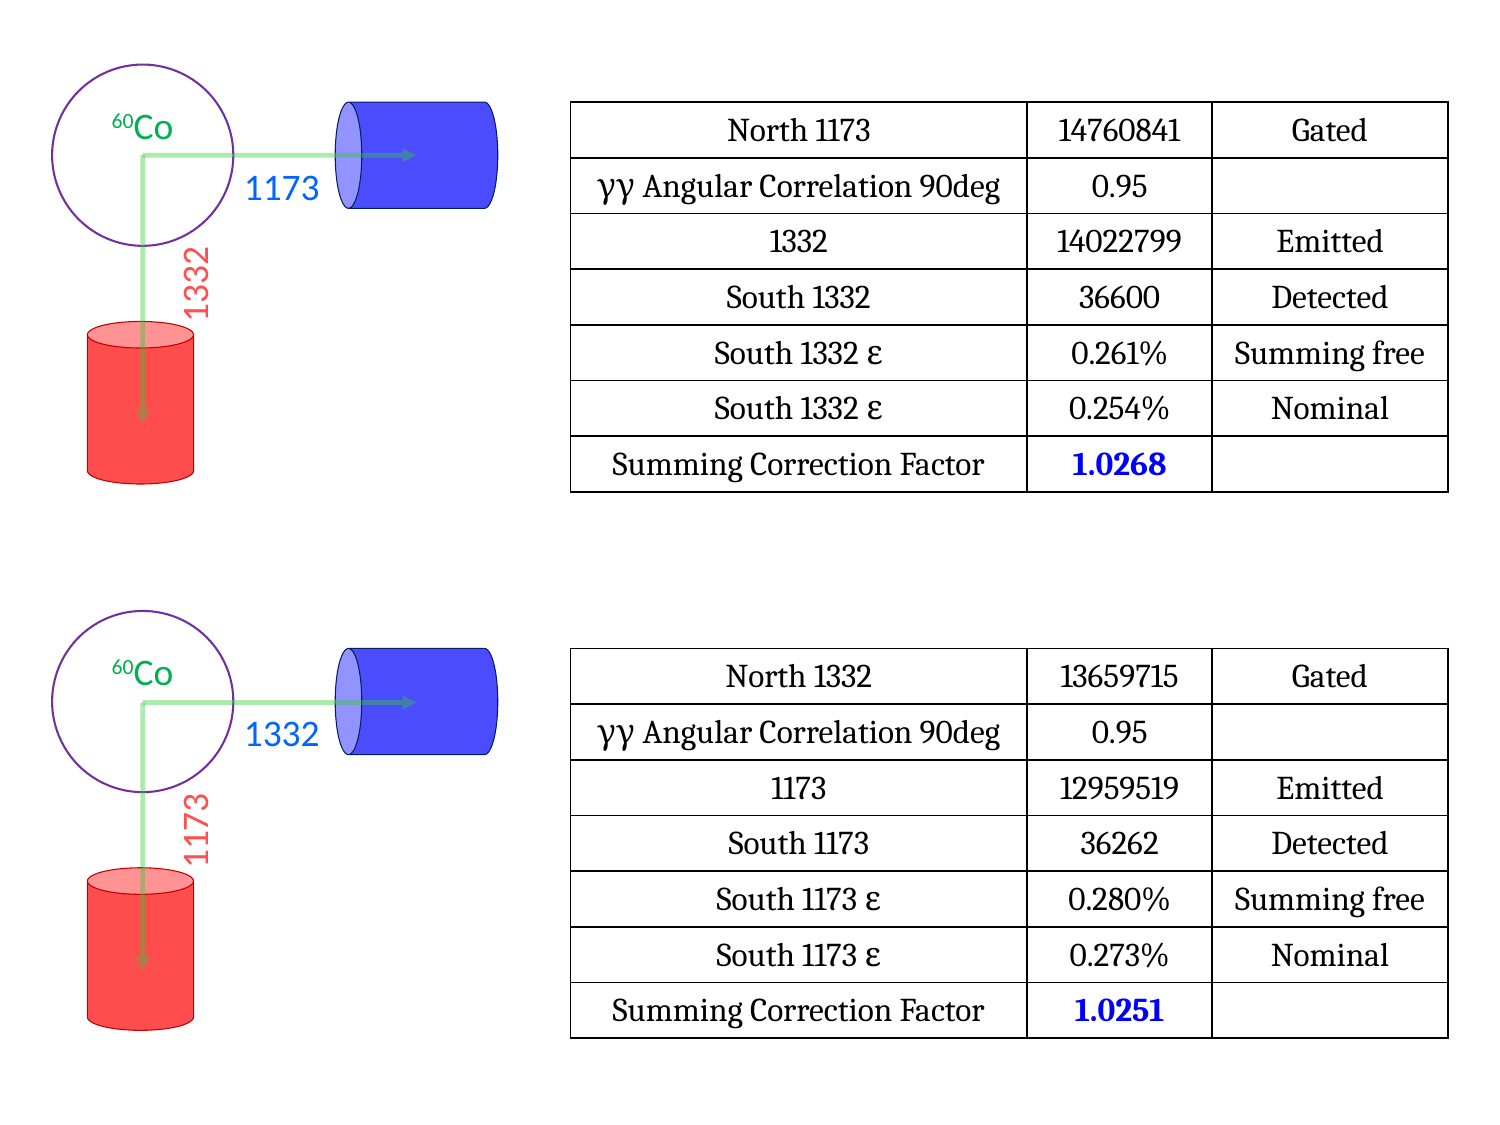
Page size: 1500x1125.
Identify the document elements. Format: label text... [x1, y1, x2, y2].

table_cell 12959519 [1028, 761, 1211, 815]
table_cell Nominal [1213, 928, 1447, 982]
table_cell Summing Correction Factor [571, 983, 1026, 1037]
table_cell 0.261% [1028, 326, 1211, 380]
table_cell γγ Angular Correlation 90deg [571, 159, 1026, 213]
text_box 1332 [163, 231, 223, 338]
text_box 60Co [96, 640, 189, 701]
table_cell [1213, 437, 1447, 491]
table_header North 1332 [571, 649, 1026, 703]
table_cell Emitted [1213, 214, 1447, 268]
table_cell South 1173 ε [571, 928, 1026, 982]
text_box 1173 [228, 156, 335, 215]
table_cell 36262 [1028, 816, 1211, 870]
text_box [51, 63, 235, 247]
table_cell South 1332 ε [571, 381, 1026, 435]
table_cell 1.0251 [1028, 983, 1211, 1037]
table_cell 0.95 [1028, 159, 1211, 213]
table_header 13659715 [1028, 649, 1211, 703]
table_cell γγ Angular Correlation 90deg [571, 705, 1026, 759]
table_cell [1213, 705, 1447, 759]
text_box [86, 320, 195, 485]
table_header 14760841 [1028, 103, 1211, 157]
table_cell Detected [1213, 816, 1447, 870]
table_cell 0.273% [1028, 928, 1211, 982]
table_cell [1213, 983, 1447, 1037]
table_cell Emitted [1213, 761, 1447, 815]
text_box [334, 101, 499, 209]
table_cell Summing free [1213, 872, 1447, 926]
text_box [51, 609, 235, 794]
table_cell Summing Correction Factor [571, 437, 1026, 491]
table_cell [1213, 159, 1447, 213]
text_box [334, 647, 499, 756]
text_box 60Co [96, 94, 189, 155]
table_cell 1332 [571, 214, 1026, 268]
table_cell 1.0268 [1028, 437, 1211, 491]
table_header Gated [1213, 103, 1447, 157]
text_box 1332 [228, 705, 335, 762]
table_cell Detected [1213, 270, 1447, 324]
table_cell 36600 [1028, 270, 1211, 324]
table_cell 1173 [571, 761, 1026, 815]
table_cell South 1332 [571, 270, 1026, 324]
table_cell South 1173 ε [571, 872, 1026, 926]
table_cell 0.95 [1028, 705, 1211, 759]
text_box [86, 867, 195, 1031]
table_header North 1173 [571, 103, 1026, 157]
table_cell 0.254% [1028, 381, 1211, 435]
table_cell 14022799 [1028, 214, 1211, 268]
table_cell South 1332 ε [571, 326, 1026, 380]
table_cell 0.280% [1028, 872, 1211, 926]
table_header Gated [1213, 649, 1447, 703]
text_box 1173 [163, 778, 223, 884]
table_cell South 1173 [571, 816, 1026, 870]
table_cell Nominal [1213, 381, 1447, 435]
table_cell Summing free [1213, 326, 1447, 380]
